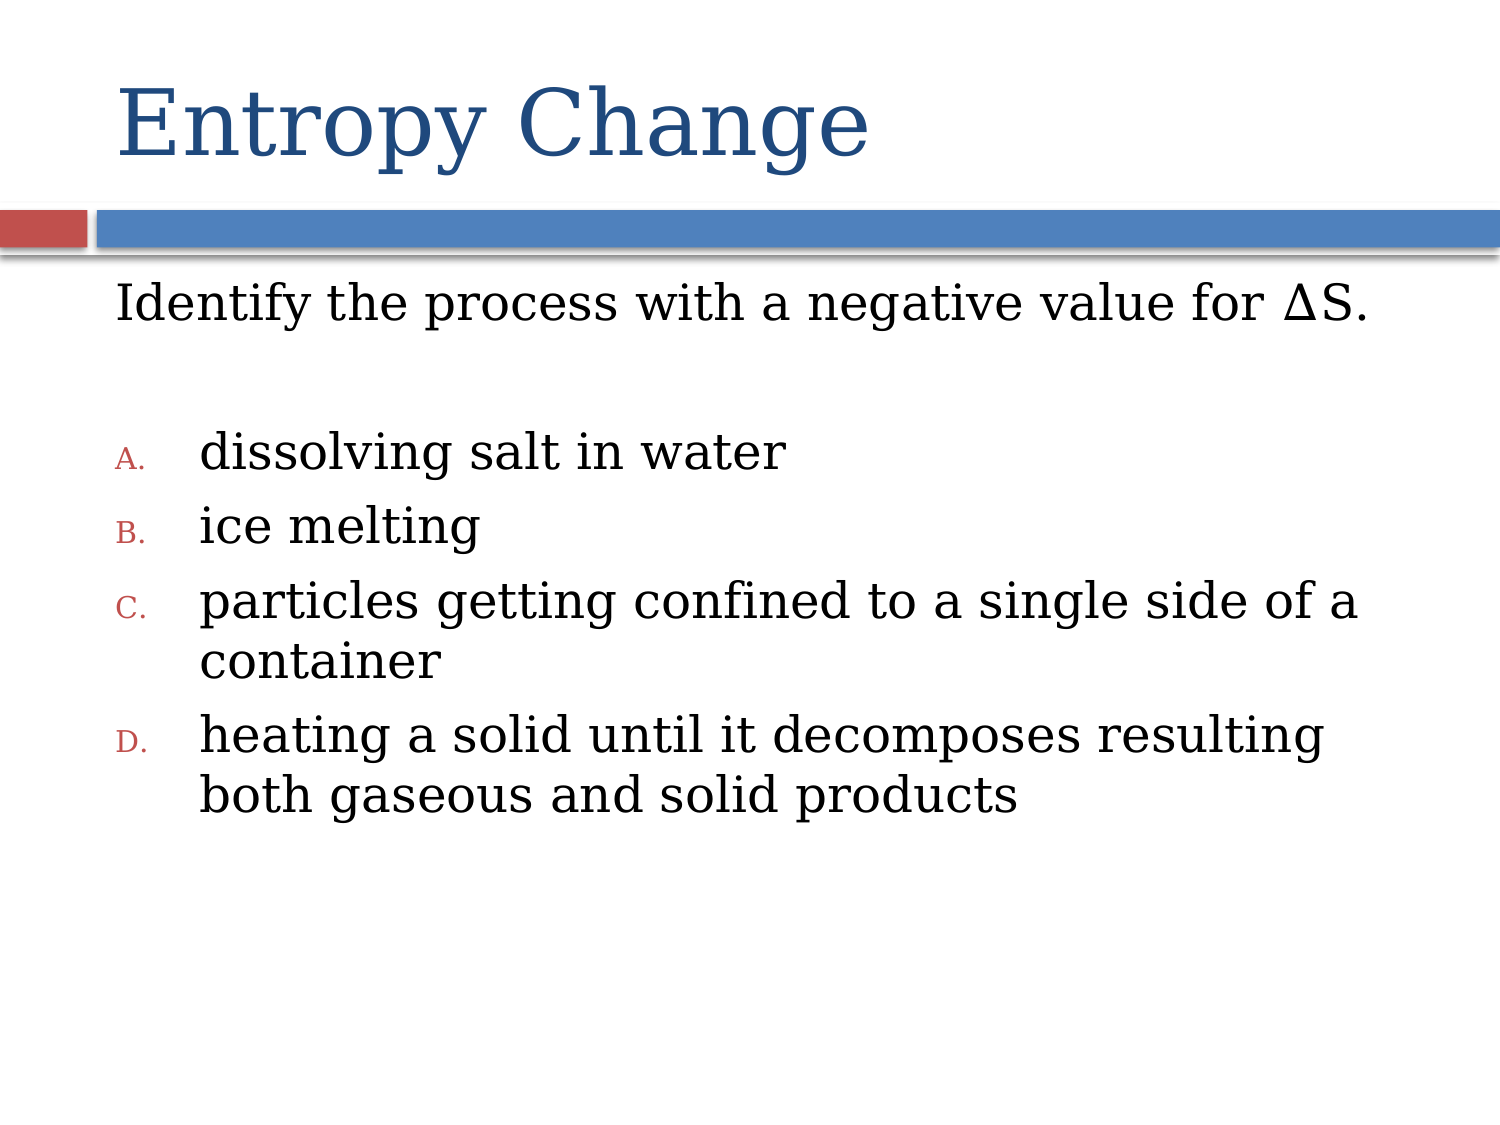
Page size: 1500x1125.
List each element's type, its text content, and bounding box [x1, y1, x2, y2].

list Identify the process with a negative value for ΔS. dissolving salt in water ice melting particles getting confined to a single side of a container heating a solid until it decomposes resulting both gaseous and solid products [100, 262, 1438, 1000]
title Entropy Change [100, 37, 1438, 200]
